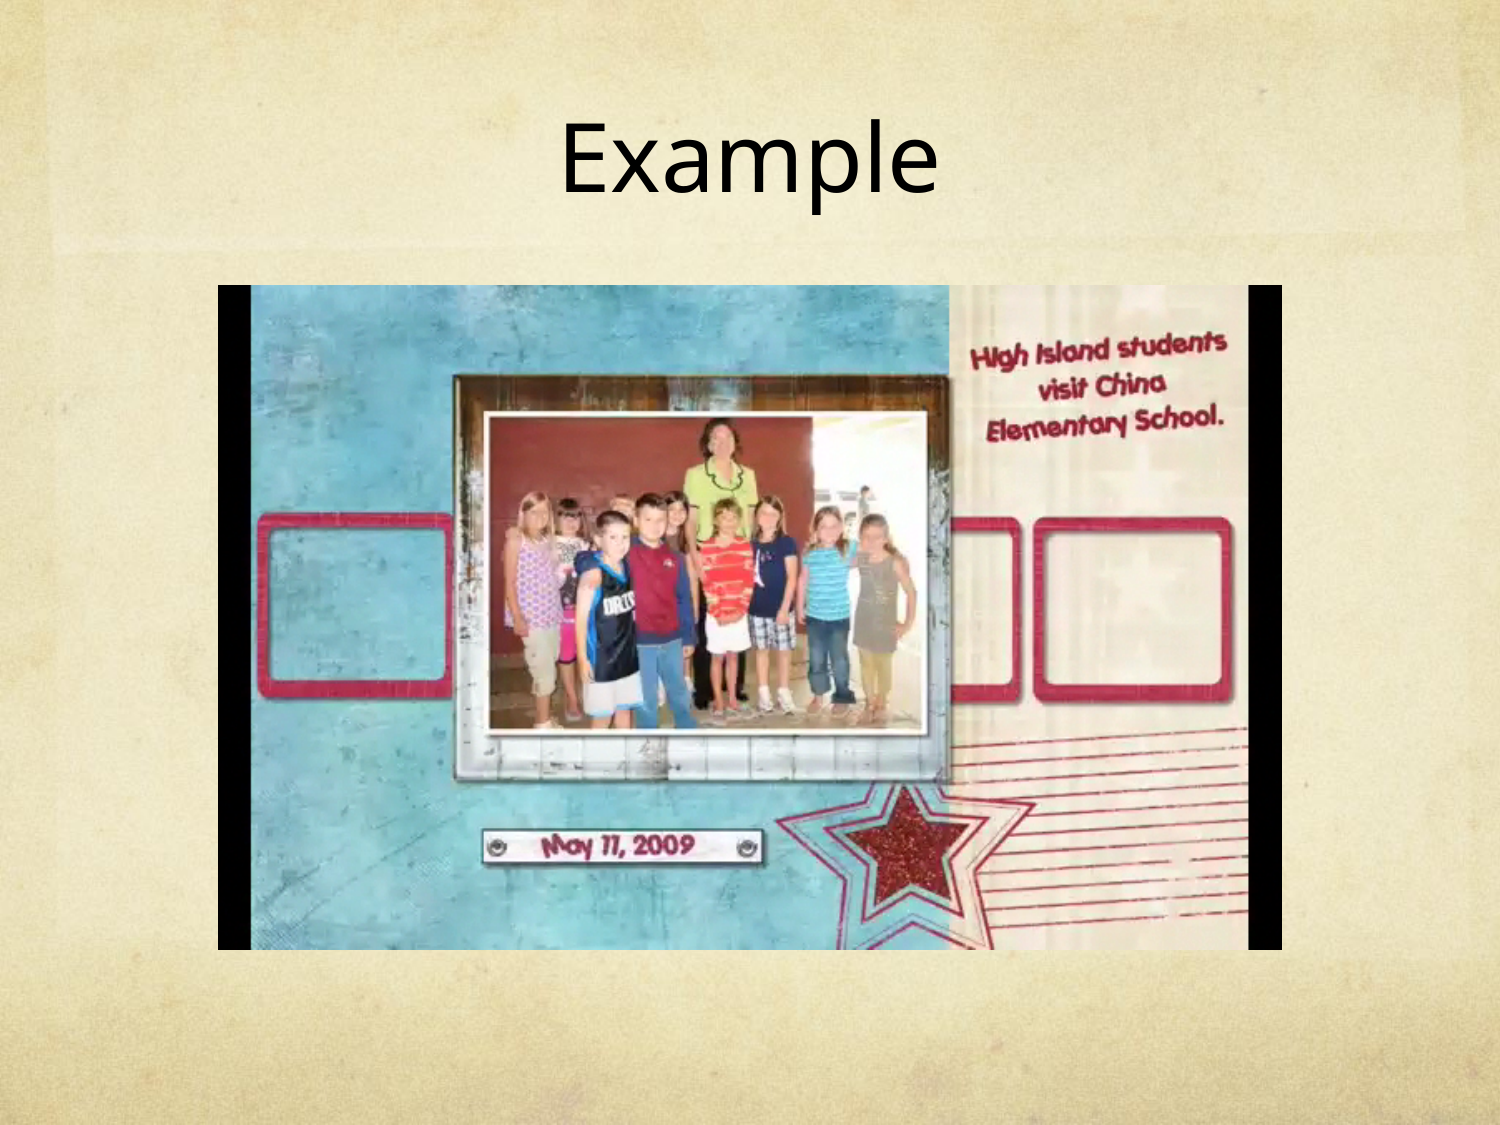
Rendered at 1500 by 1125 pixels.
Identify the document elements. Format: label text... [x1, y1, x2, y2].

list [217, 284, 1283, 951]
title Example [149, 82, 1350, 226]
picture [0, 0, 1500, 1125]
